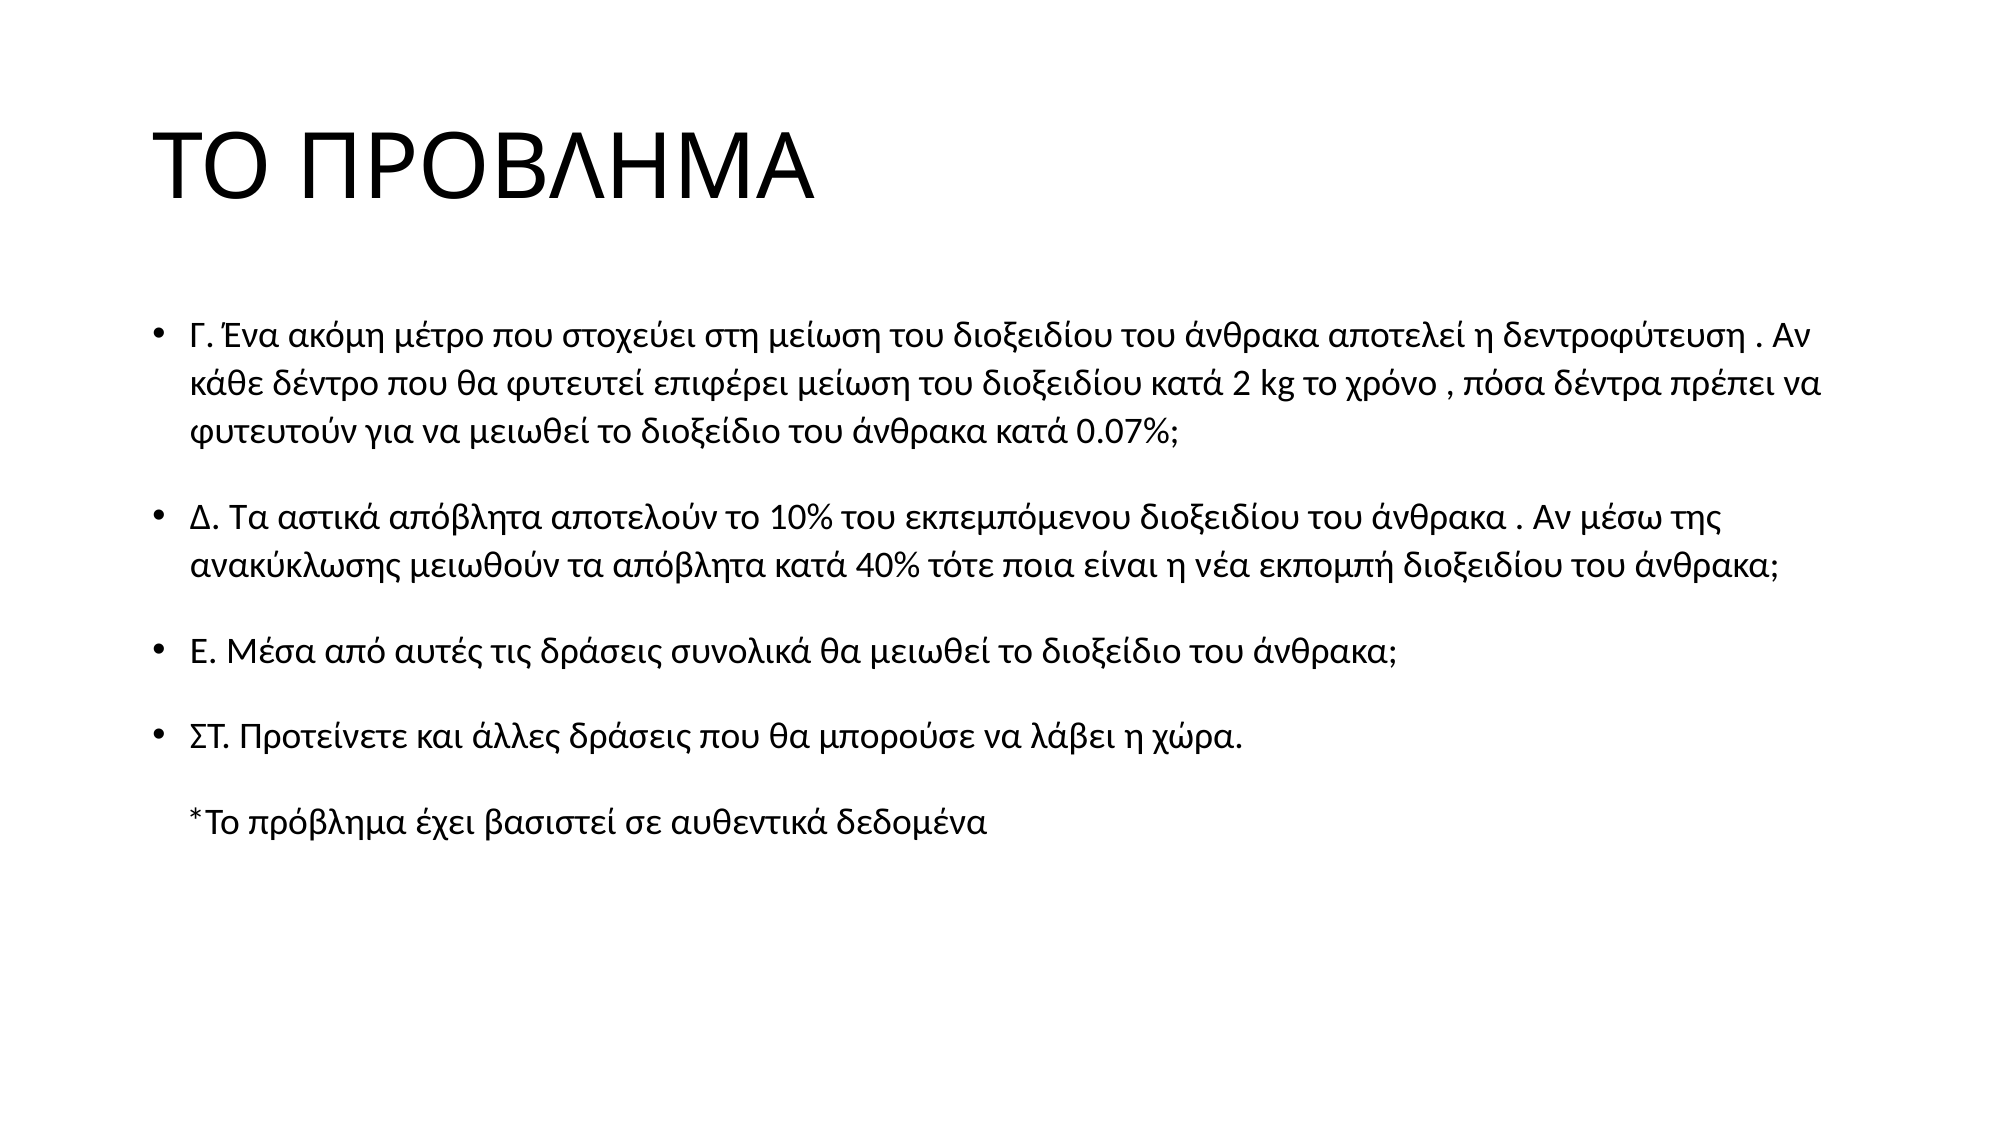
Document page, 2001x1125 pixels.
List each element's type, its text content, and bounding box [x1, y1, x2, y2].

list Γ. Ένα ακόμη μέτρο που στοχεύει στη μείωση του διοξειδίου του άνθρακα αποτελεί η δεντροφύτευση . Αν κάθε δέντρο που θα φυτευτεί επιφέρει μείωση του διοξειδίου κατά 2 kg το χρόνο , πόσα δέντρα πρέπει να φυτευτούν για να μειωθεί το διοξείδιο του άνθρακα κατά 0.07%; Δ. Tα αστικά απόβλητα αποτελούν το 10% του εκπεμπόμενου διοξειδίου του άνθρακα . Αν μέσω της ανακύκλωσης μειωθούν τα απόβλητα κατά 40% τότε ποια είναι η νέα εκπομπή διοξειδίου του άνθρακα; Ε. Μέσα από αυτές τις δράσεις συνολικά θα μειωθεί το διοξείδιο του άνθρακα; ΣΤ. Προτείνετε και άλλες δράσεις που θα μπορούσε να λάβει η χώρα. *Το πρόβλημα έχει βασιστεί σε αυθεντικά δεδομένα [137, 299, 1863, 1014]
title ΤΟ ΠΡΟΒΛΗΜΑ [137, 59, 1863, 278]
